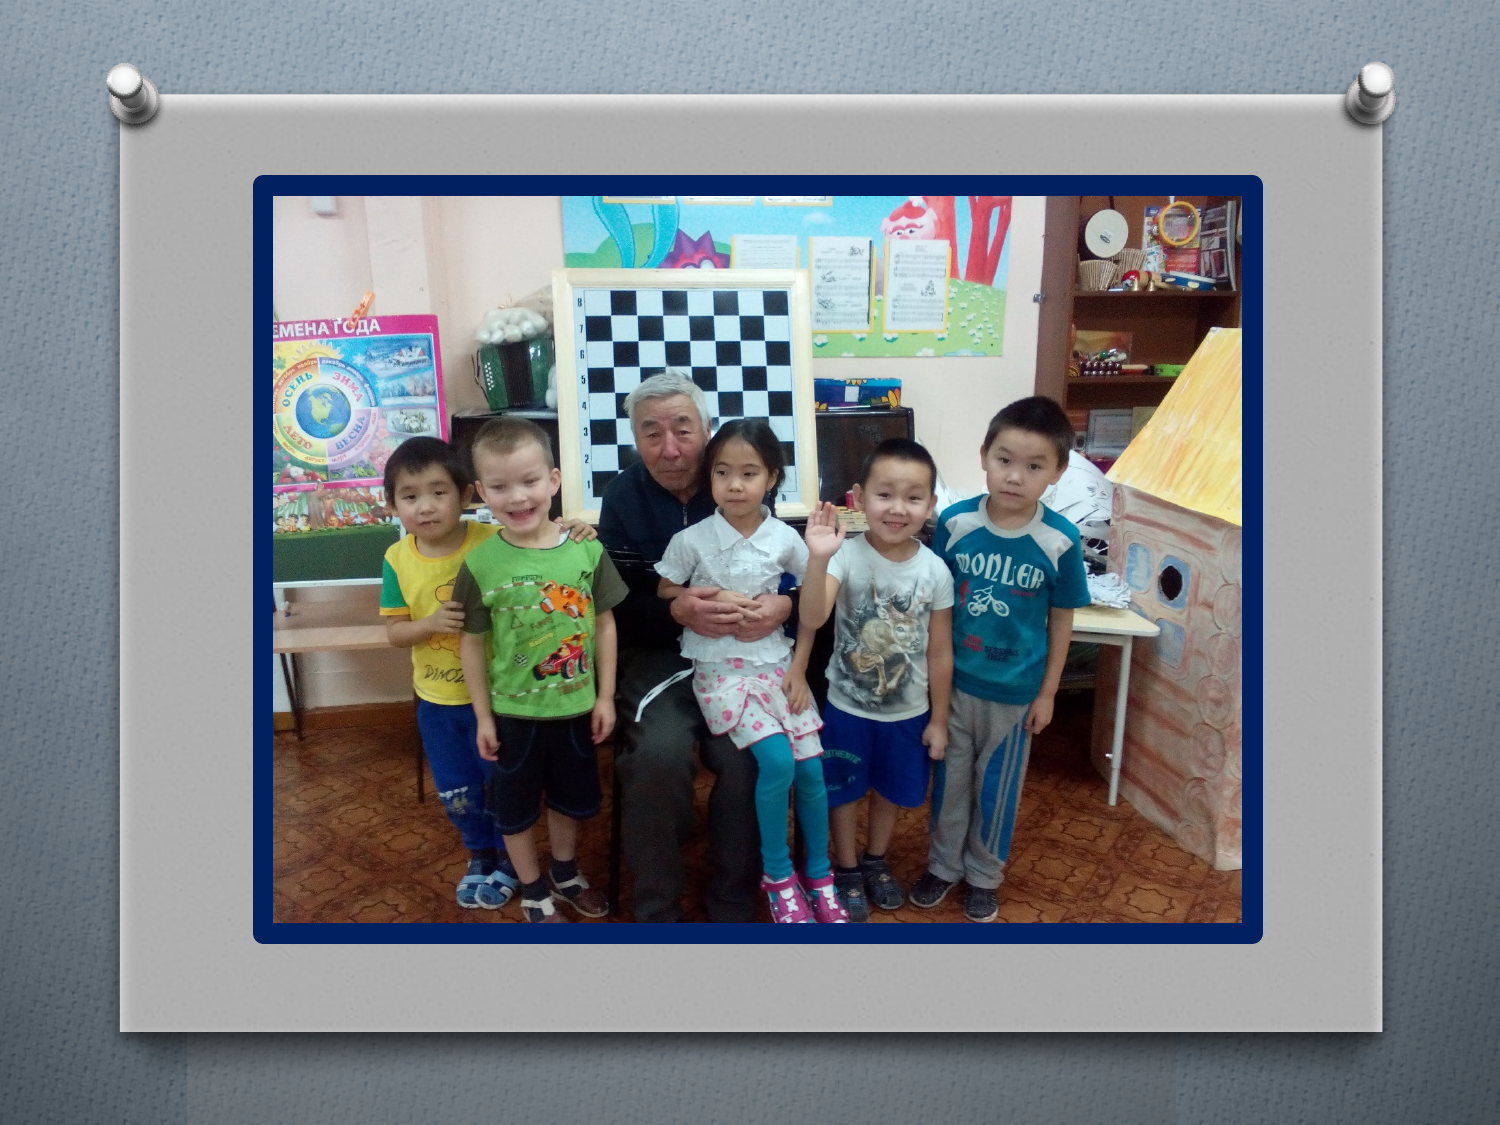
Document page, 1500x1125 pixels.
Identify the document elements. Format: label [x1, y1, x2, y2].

picture [273, 196, 1243, 923]
picture [1317, 35, 1439, 156]
picture [75, 29, 198, 153]
